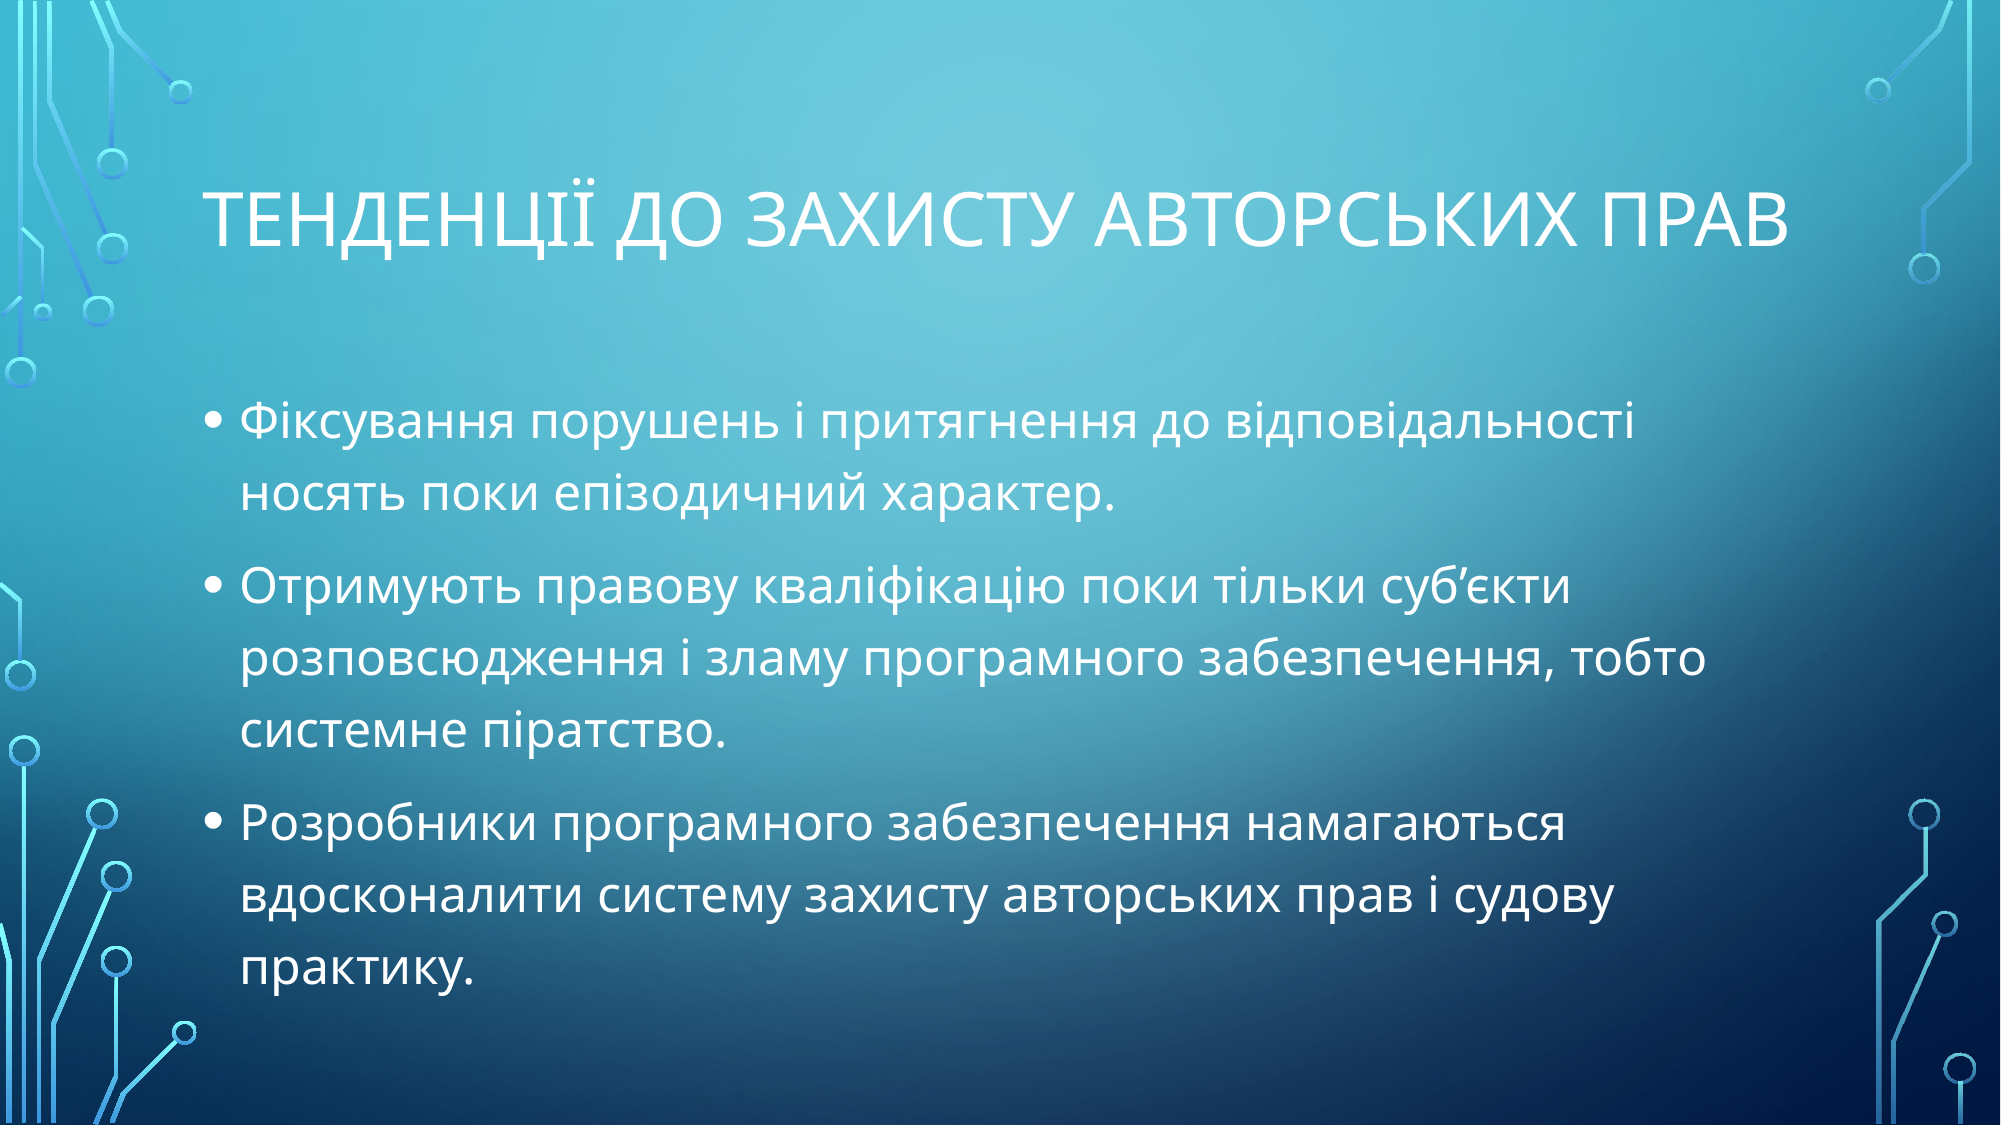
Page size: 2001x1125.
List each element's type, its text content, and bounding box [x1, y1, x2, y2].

list Фіксування порушень і притягнення до відповідальності носять поки епізодичний характер. Отримують правову кваліфікацію поки тільки суб’єкти розповсюдження і зламу програмного забезпечення, тобто системне піратство. Розробники програмного забезпечення намагаються вдосконалити систему захисту авторських прав і судову практику. [187, 369, 1813, 950]
title Тенденції до захисту авторських прав [187, 101, 1813, 344]
